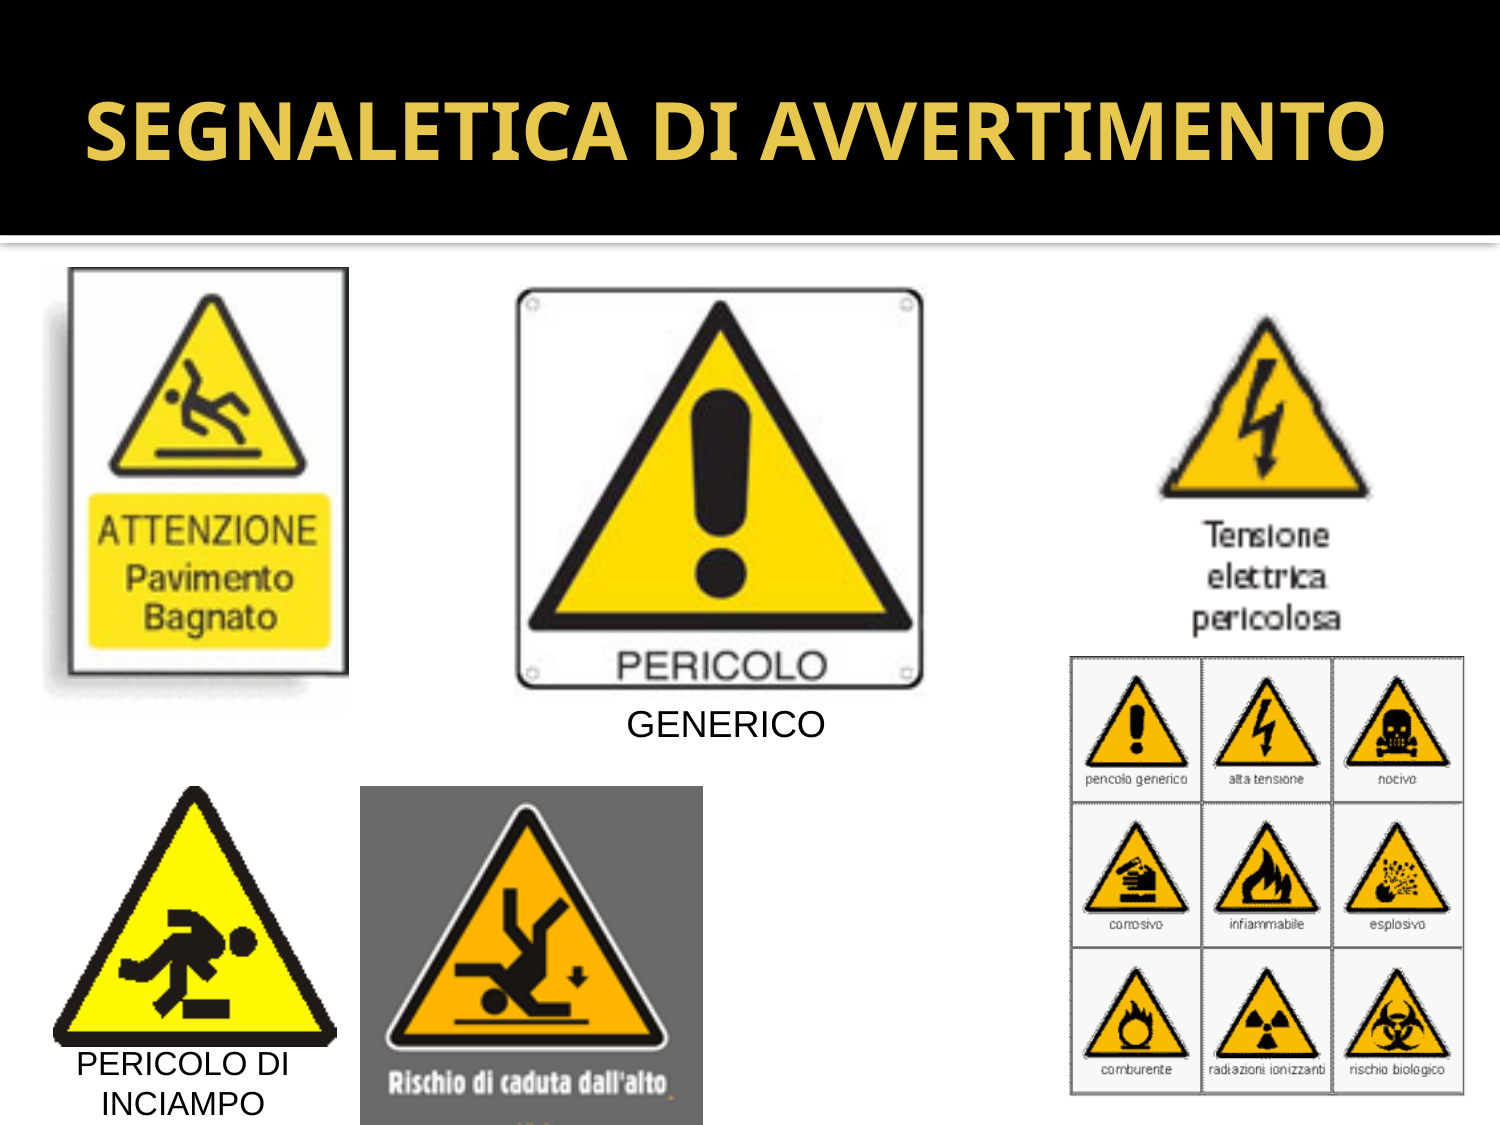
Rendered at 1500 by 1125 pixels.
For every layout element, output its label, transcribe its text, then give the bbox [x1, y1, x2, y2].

picture [41, 267, 349, 716]
picture [1127, 255, 1412, 650]
picture [1068, 656, 1467, 1097]
text_box PERICOLO DI INCIAMPO [53, 1055, 313, 1125]
picture [53, 786, 337, 1047]
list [360, 786, 703, 1125]
picture [513, 278, 927, 764]
title SEGNALETICA DI AVVERTIMENTO [58, 25, 1409, 231]
